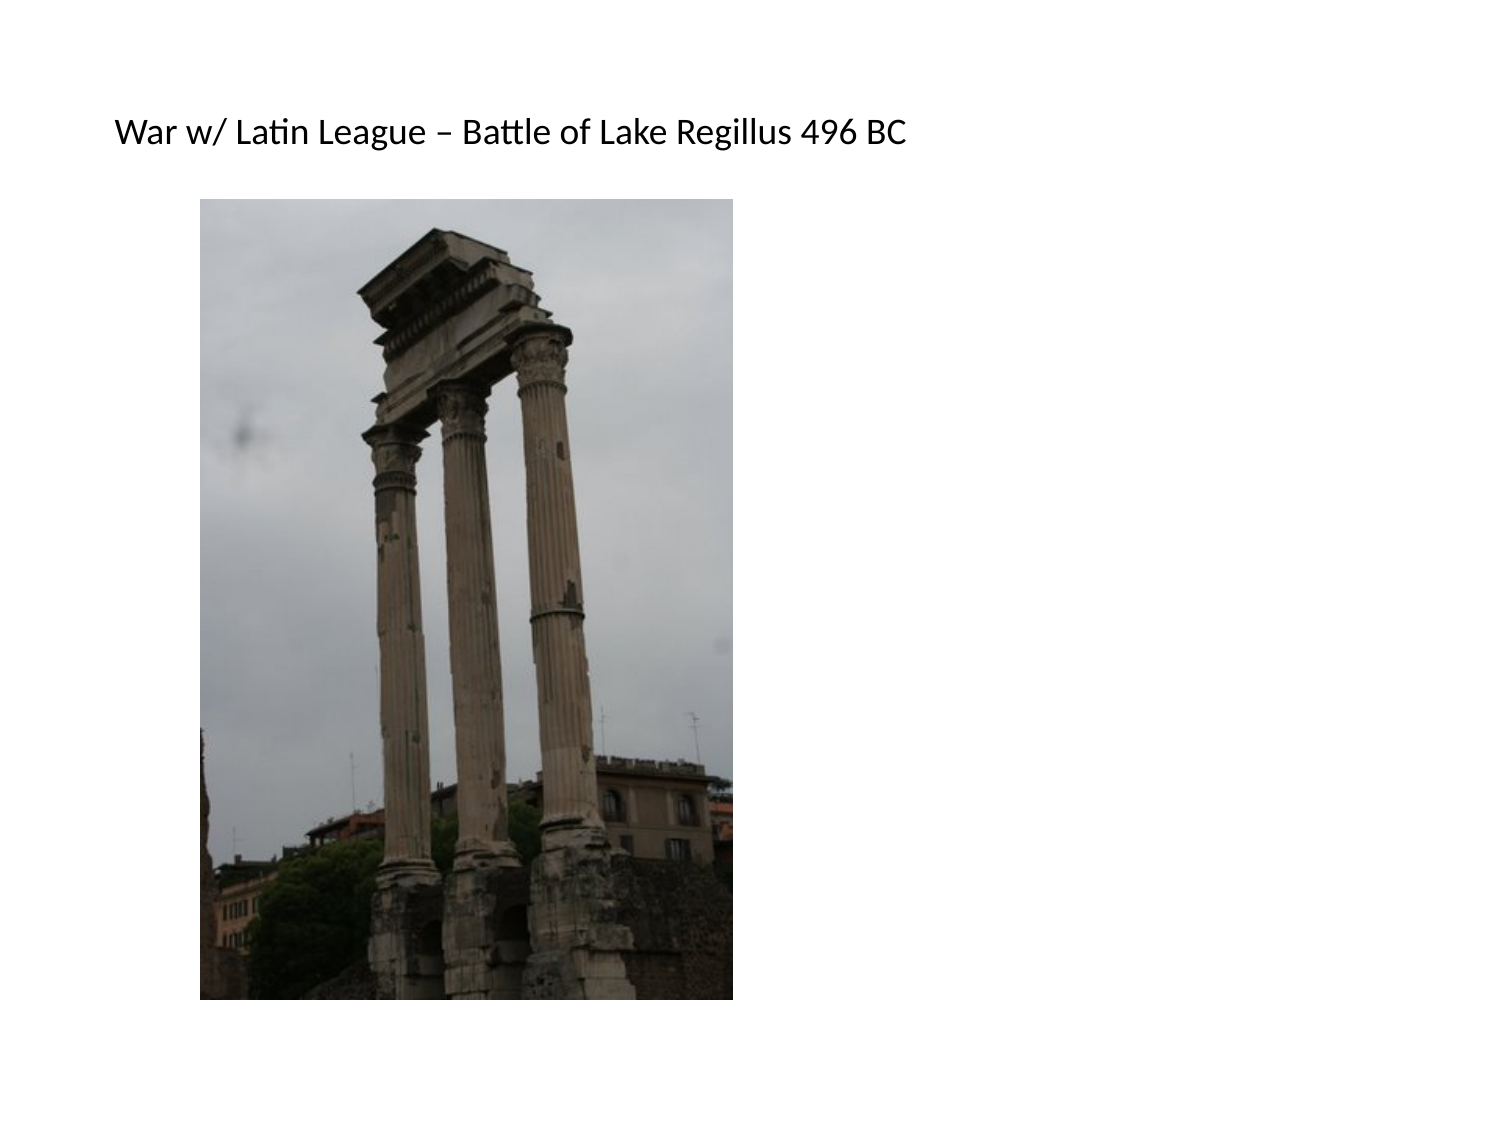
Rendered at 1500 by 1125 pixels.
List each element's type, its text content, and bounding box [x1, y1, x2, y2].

picture [199, 199, 733, 1001]
text_box War w/ Latin League – Battle of Lake Regillus 496 BC [99, 99, 1388, 160]
